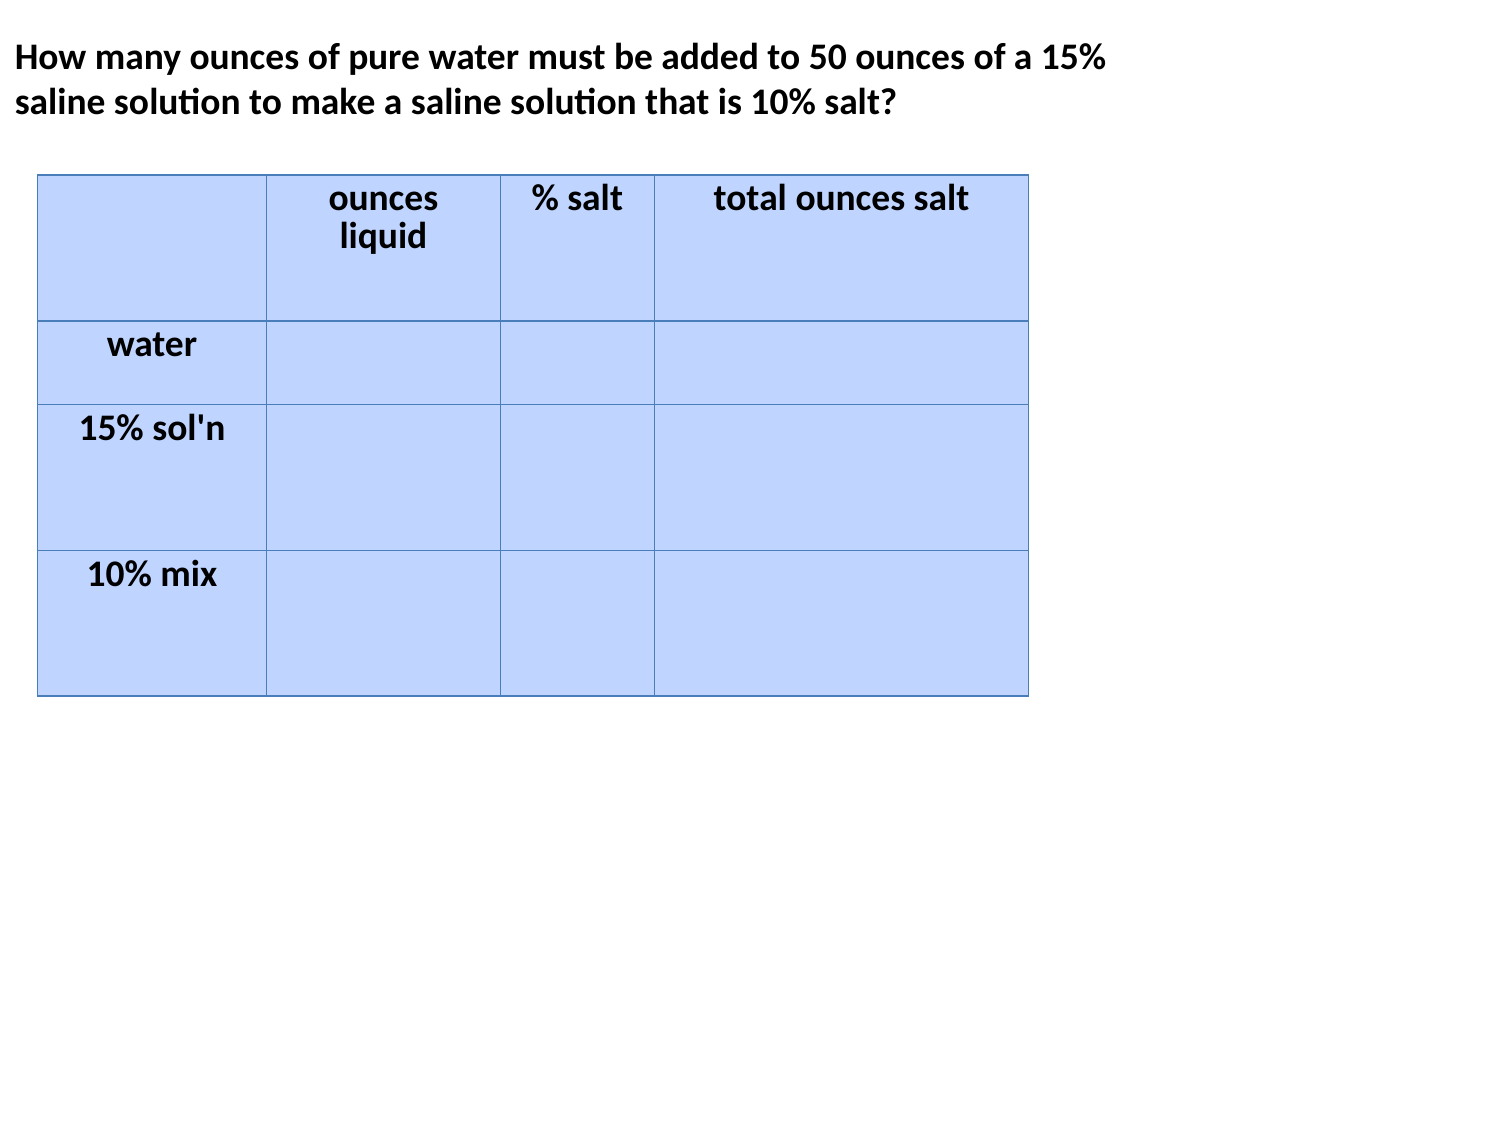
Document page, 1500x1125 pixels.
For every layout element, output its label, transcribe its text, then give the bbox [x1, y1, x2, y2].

table_cell [501, 551, 654, 695]
text_box How many ounces of pure water must be added to 50 ounces of a 15% saline solution to make a saline solution that is 10% salt? [0, 24, 1125, 130]
table_cell [655, 405, 1028, 550]
table_cell [267, 322, 500, 404]
table_cell water [38, 322, 266, 404]
table_cell 15% sol'n [38, 405, 266, 550]
table_cell [655, 322, 1028, 404]
table_header total ounces salt [655, 176, 1028, 320]
table_cell [267, 551, 500, 695]
table_header ounces liquid [267, 176, 500, 320]
table_cell [267, 405, 500, 550]
table_cell 10% mix [38, 551, 266, 695]
table_cell [501, 322, 654, 404]
table_header % salt [501, 176, 654, 320]
table_cell [655, 551, 1028, 695]
table_cell [501, 405, 654, 550]
table_header [38, 176, 266, 320]
